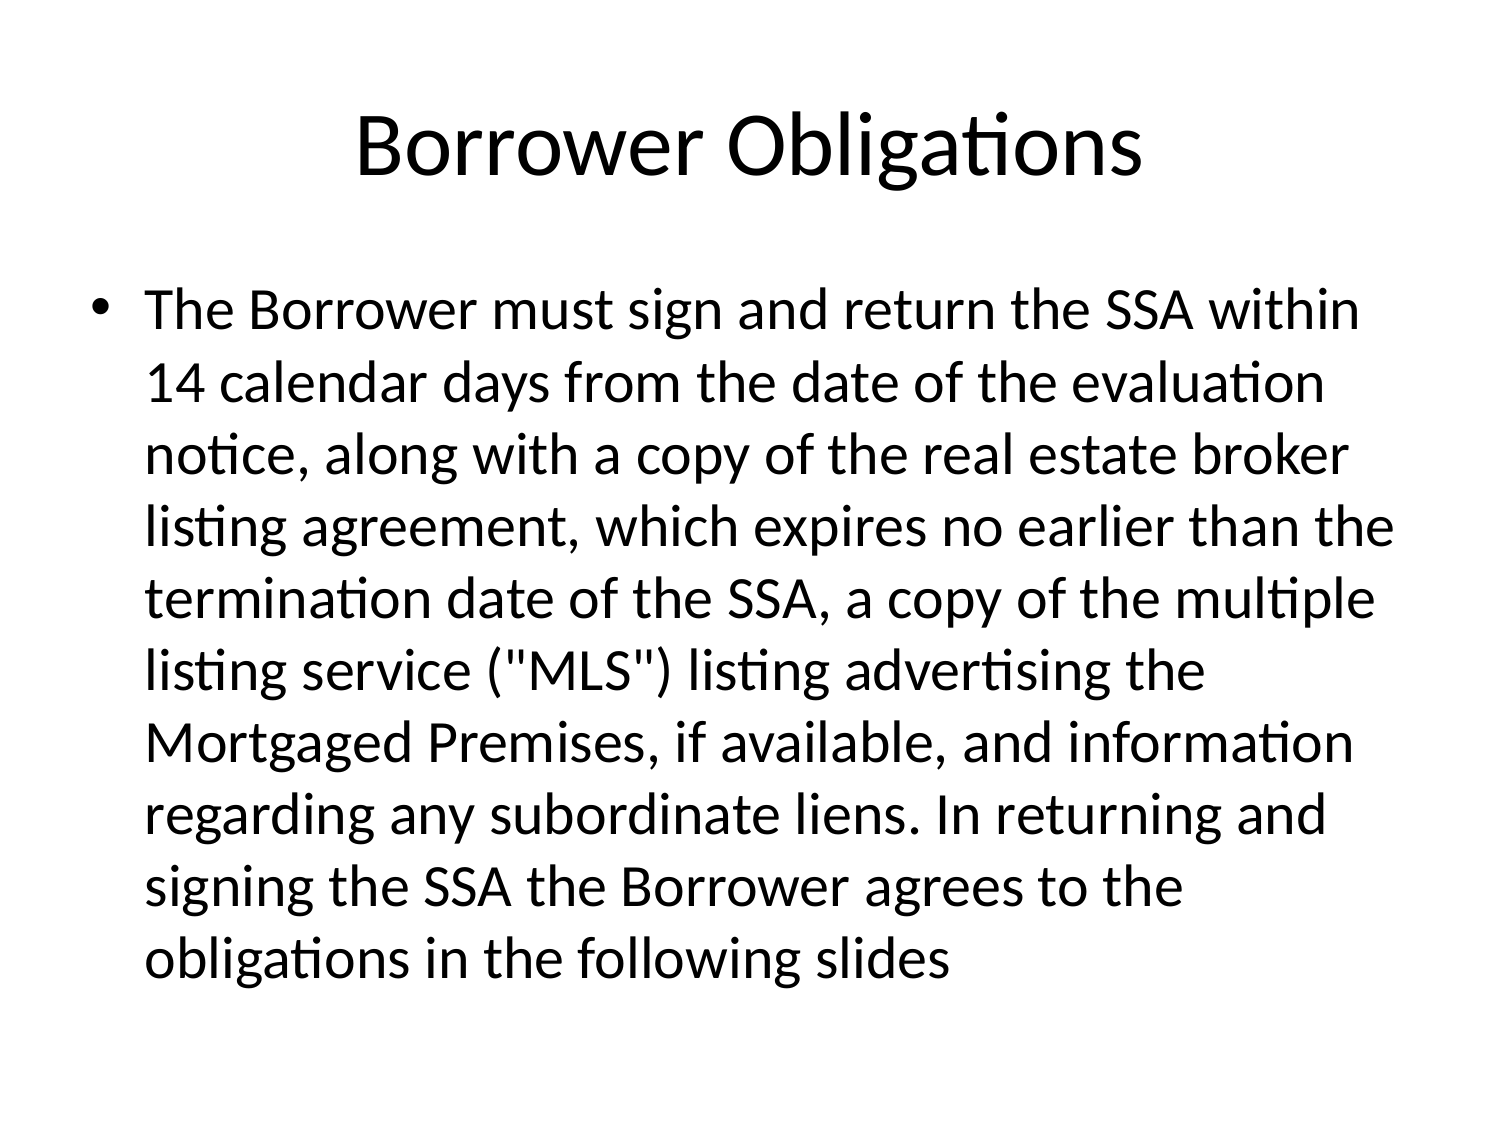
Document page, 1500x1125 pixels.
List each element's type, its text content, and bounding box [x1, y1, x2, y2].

list The Borrower must sign and return the SSA within 14 calendar days from the date of the evaluation notice, along with a copy of the real estate broker listing agreement, which expires no earlier than the termination date of the SSA, a copy of the multiple listing service ("MLS") listing advertising the Mortgaged Premises, if available, and information regarding any subordinate liens. In returning and signing the SSA the Borrower agrees to the obligations in the following slides [75, 262, 1425, 1005]
title Borrower Obligations [75, 45, 1425, 233]
